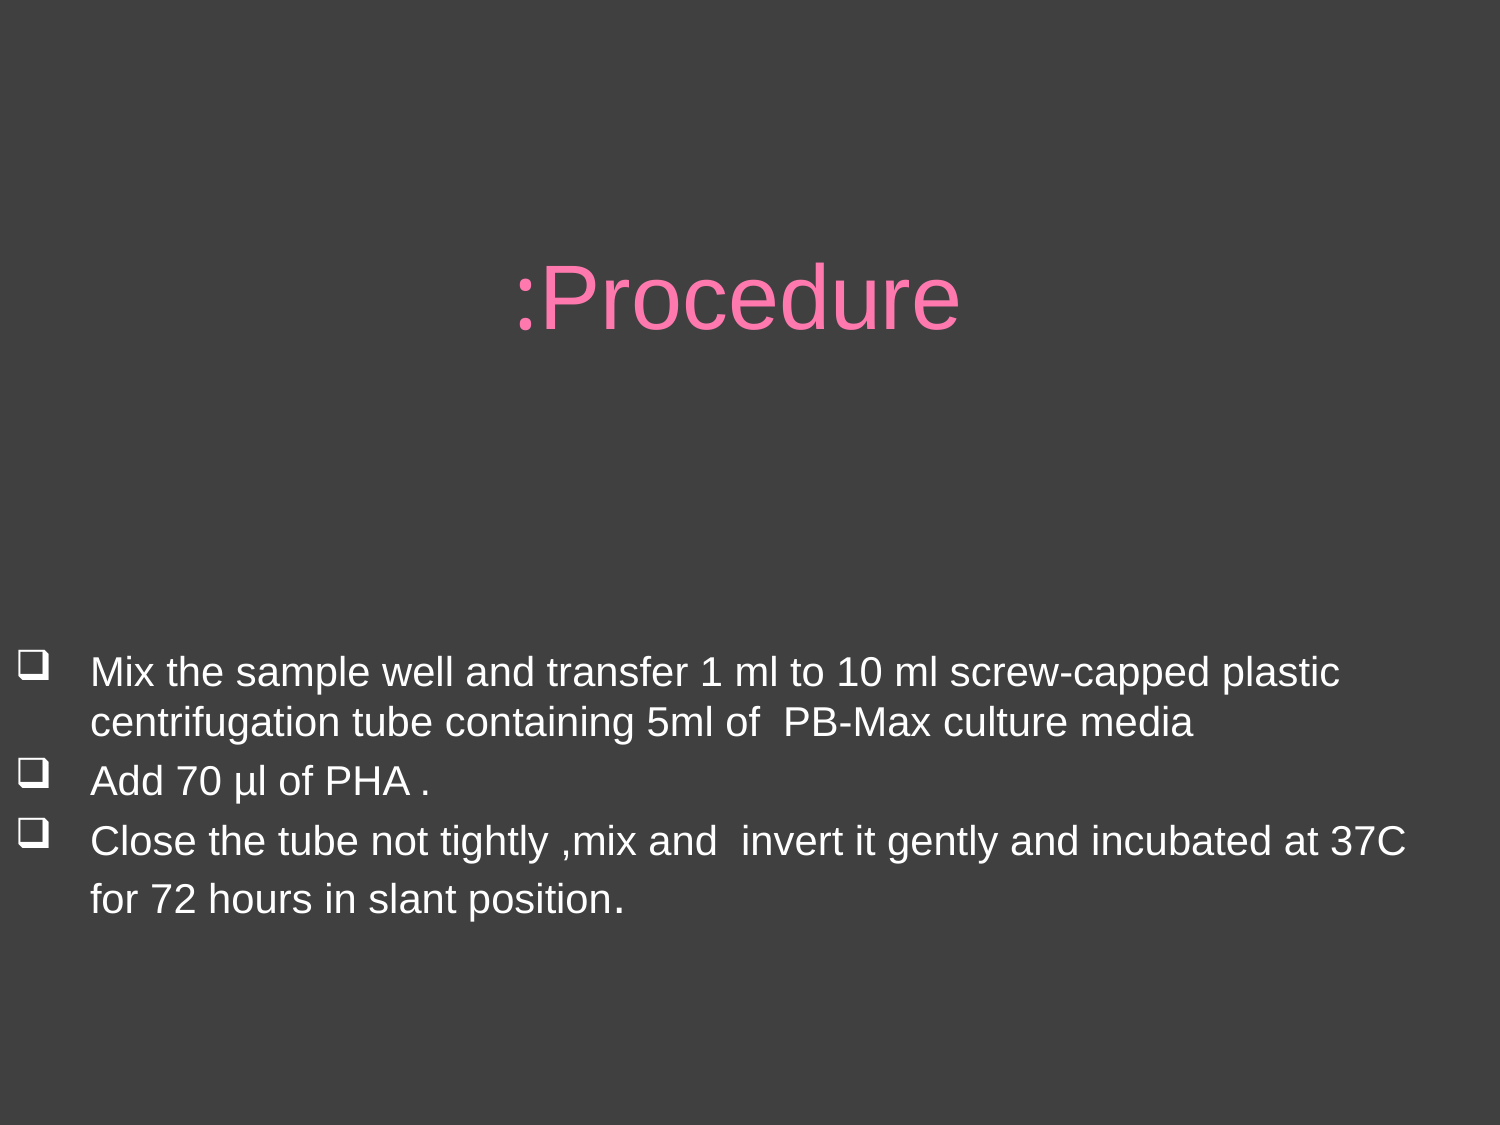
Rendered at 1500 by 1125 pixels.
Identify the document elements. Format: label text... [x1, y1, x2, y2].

subtitle Mix the sample well and transfer 1 ml to 10 ml screw-capped plastic centrifugation tube containing 5ml of PB-Max culture media Add 70 µl of PHA . Close the tube not tightly ,mix and invert it gently and incubated at 37C for 72 hours in slant position. [0, 637, 1459, 1047]
title Procedure: [100, 172, 1376, 414]
